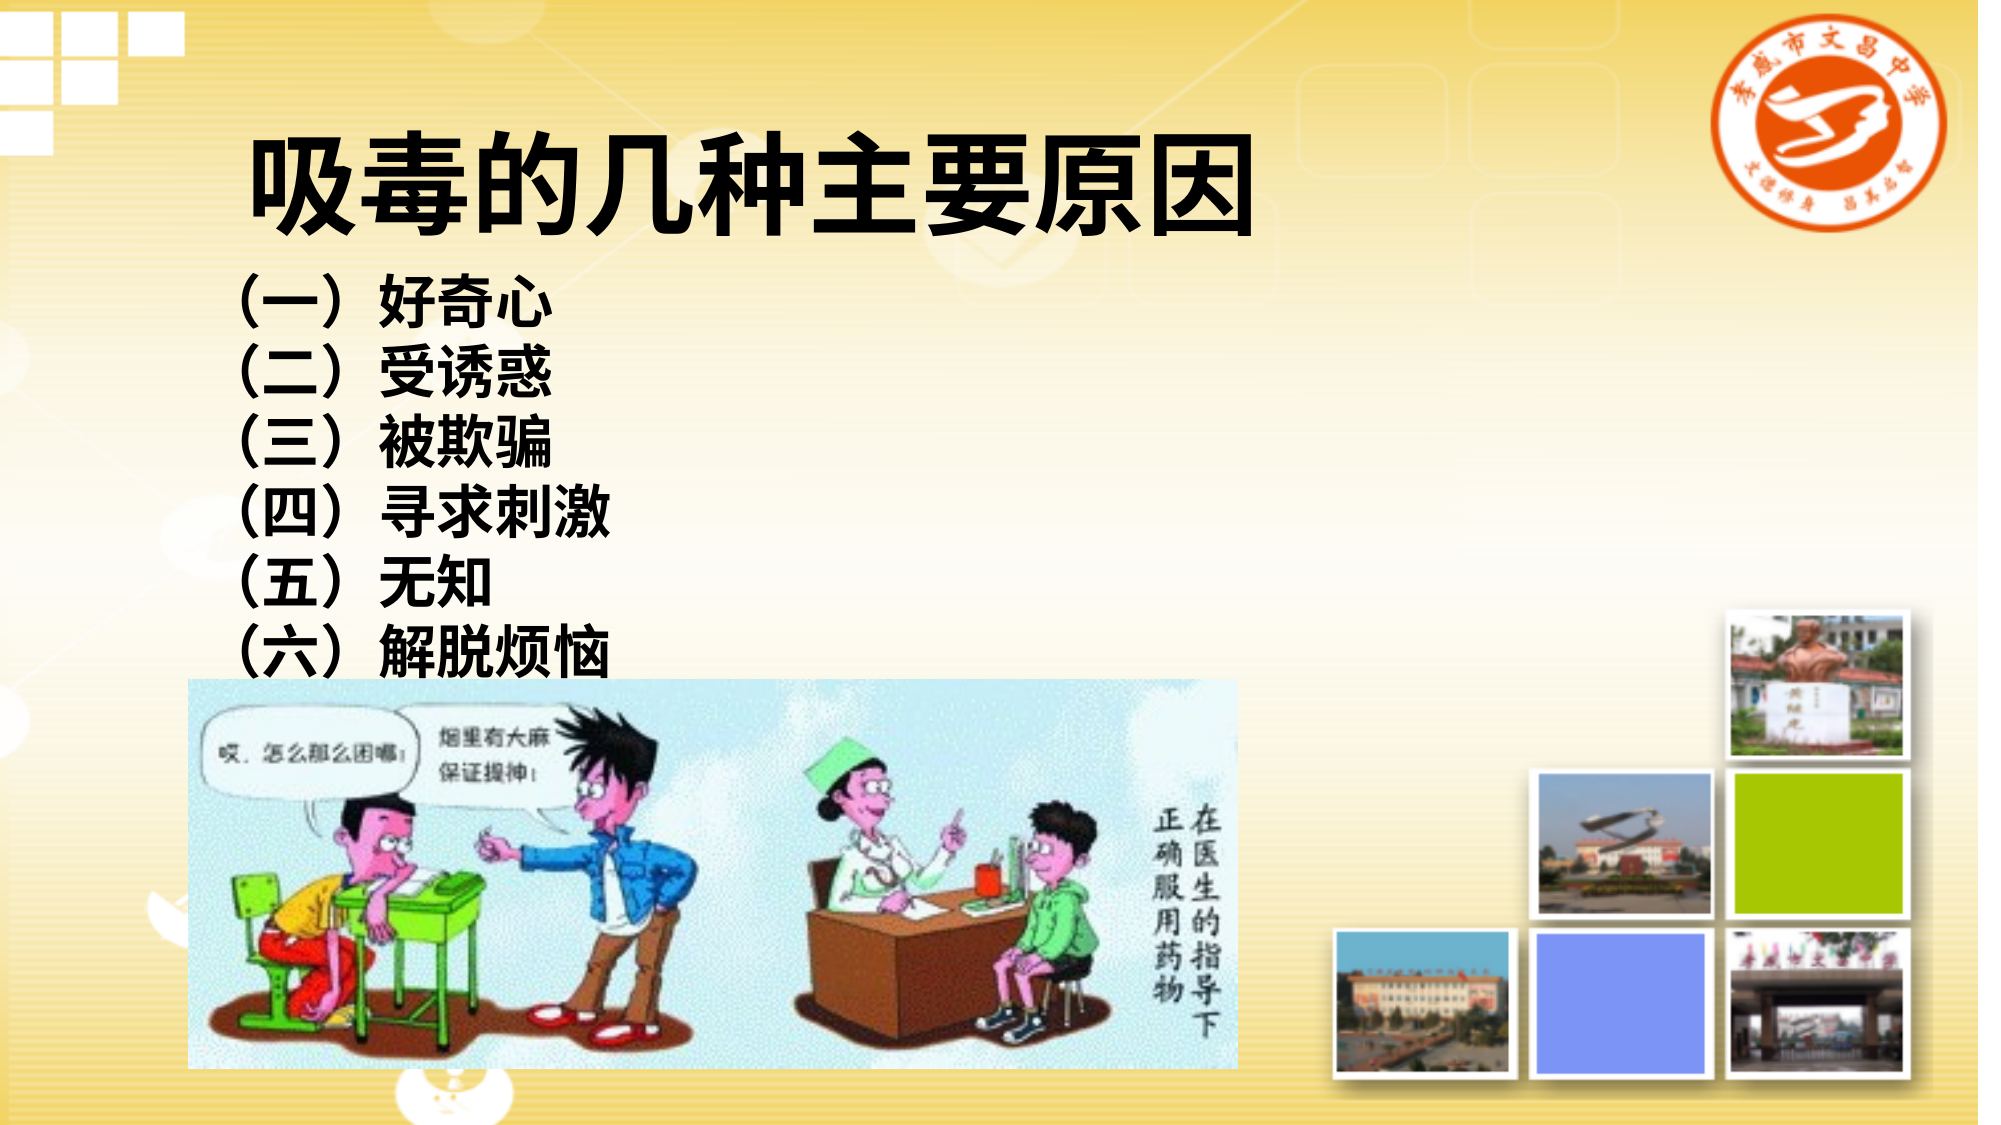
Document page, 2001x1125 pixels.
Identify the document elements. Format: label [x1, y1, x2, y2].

picture [0, 0, 1978, 1125]
list [188, 679, 1238, 1069]
